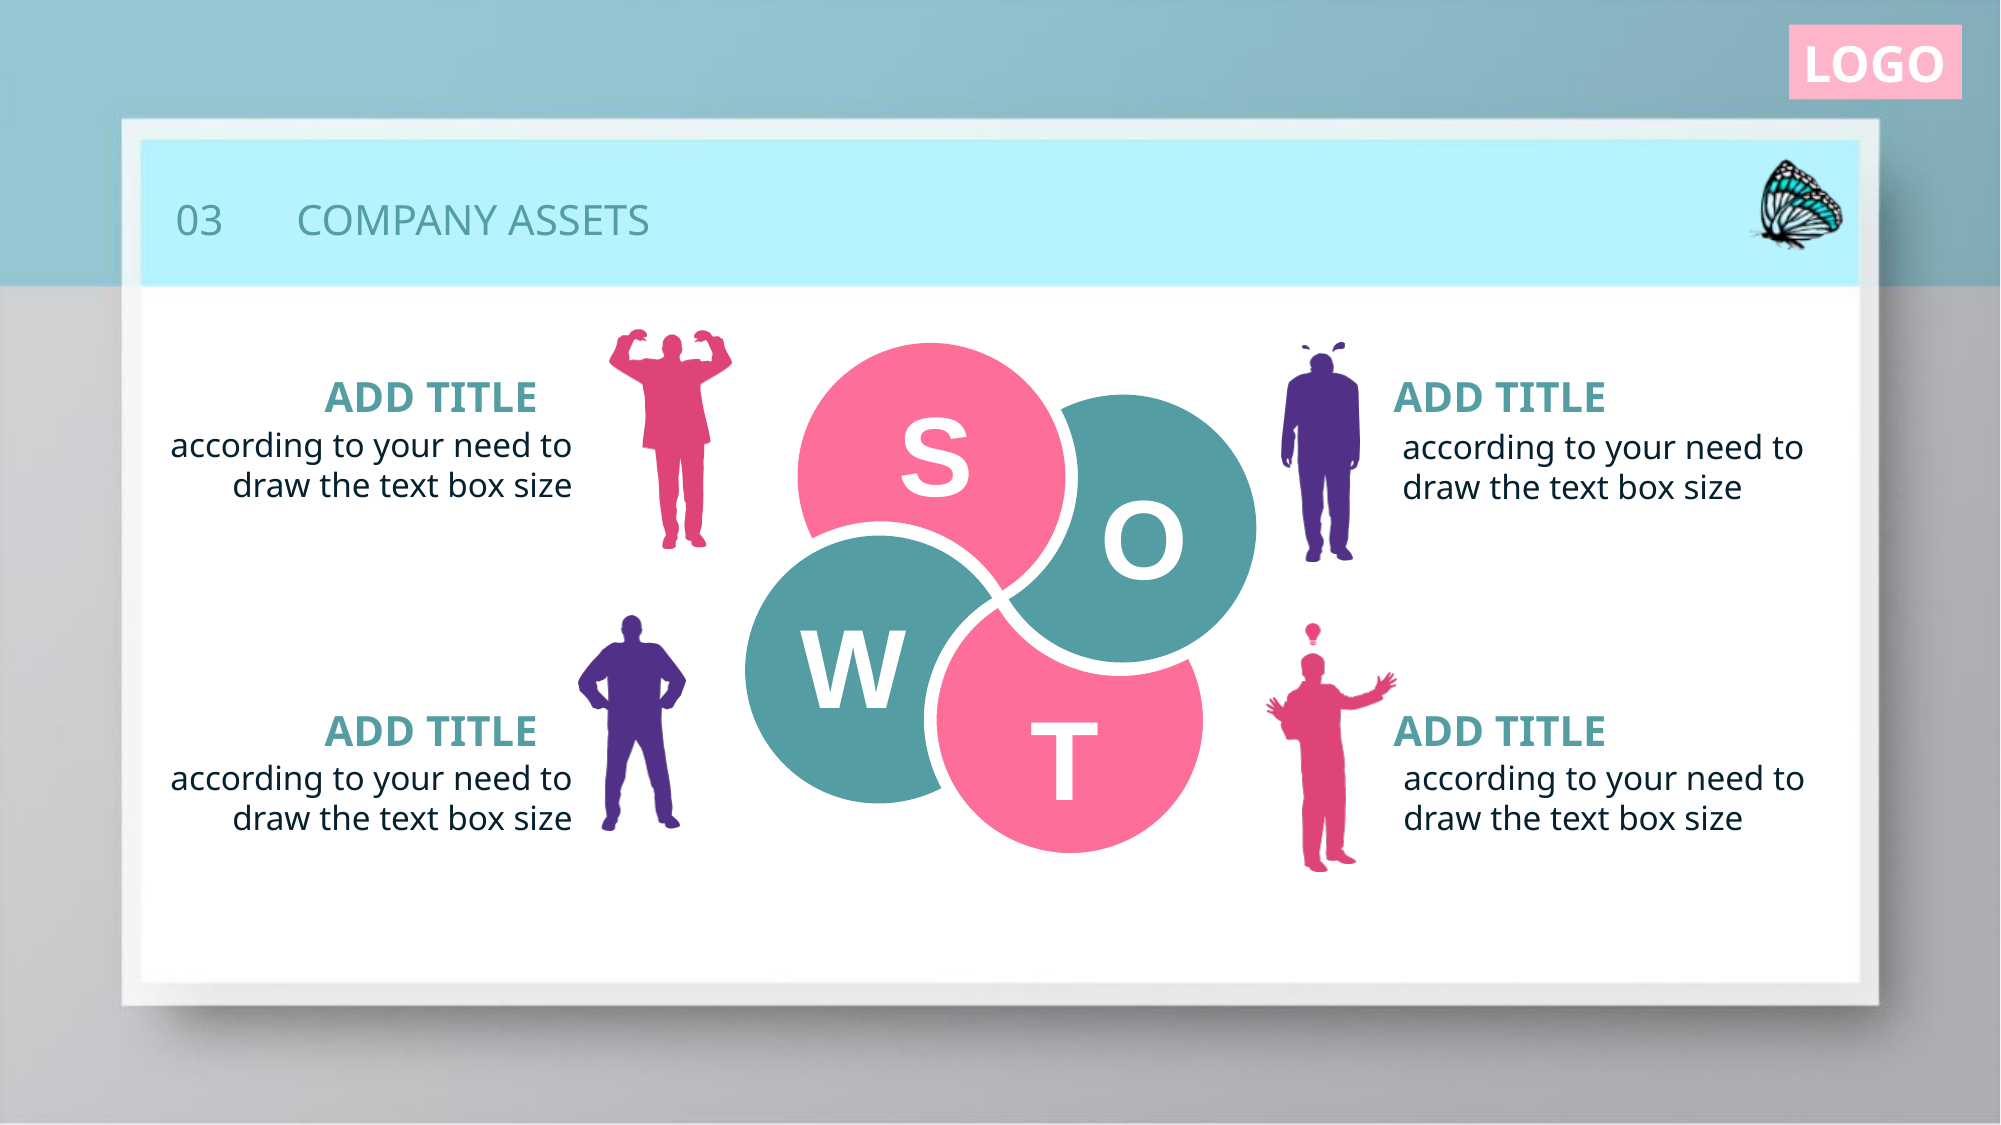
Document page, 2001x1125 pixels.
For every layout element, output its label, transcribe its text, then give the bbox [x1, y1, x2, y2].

text_box [993, 830, 1147, 854]
text_box [745, 603, 763, 737]
text_box O [1054, 460, 1234, 611]
text_box according to your need to draw the text box size [154, 757, 573, 838]
text_box ADD TITLE [324, 704, 578, 755]
text_box [937, 606, 1204, 824]
picture [0, 0, 2001, 1125]
text_box ADD TITLE [1393, 371, 1730, 422]
text_box according to your need to draw the text box size [1403, 757, 1822, 838]
text_box W [763, 588, 944, 739]
text_box [919, 382, 1065, 591]
text_box ADD TITLE [324, 371, 609, 422]
text_box [773, 535, 993, 647]
text_box S [846, 376, 1026, 527]
text_box [1008, 556, 1228, 663]
text_box [797, 342, 1020, 539]
text_box according to your need to draw the text box size [1402, 426, 1821, 507]
text_box according to your need to draw the text box size [154, 423, 573, 504]
text_box [1060, 394, 1257, 603]
text_box T [975, 679, 1155, 830]
text_box ADD TITLE [1397, 704, 1730, 755]
text_box [764, 739, 942, 804]
